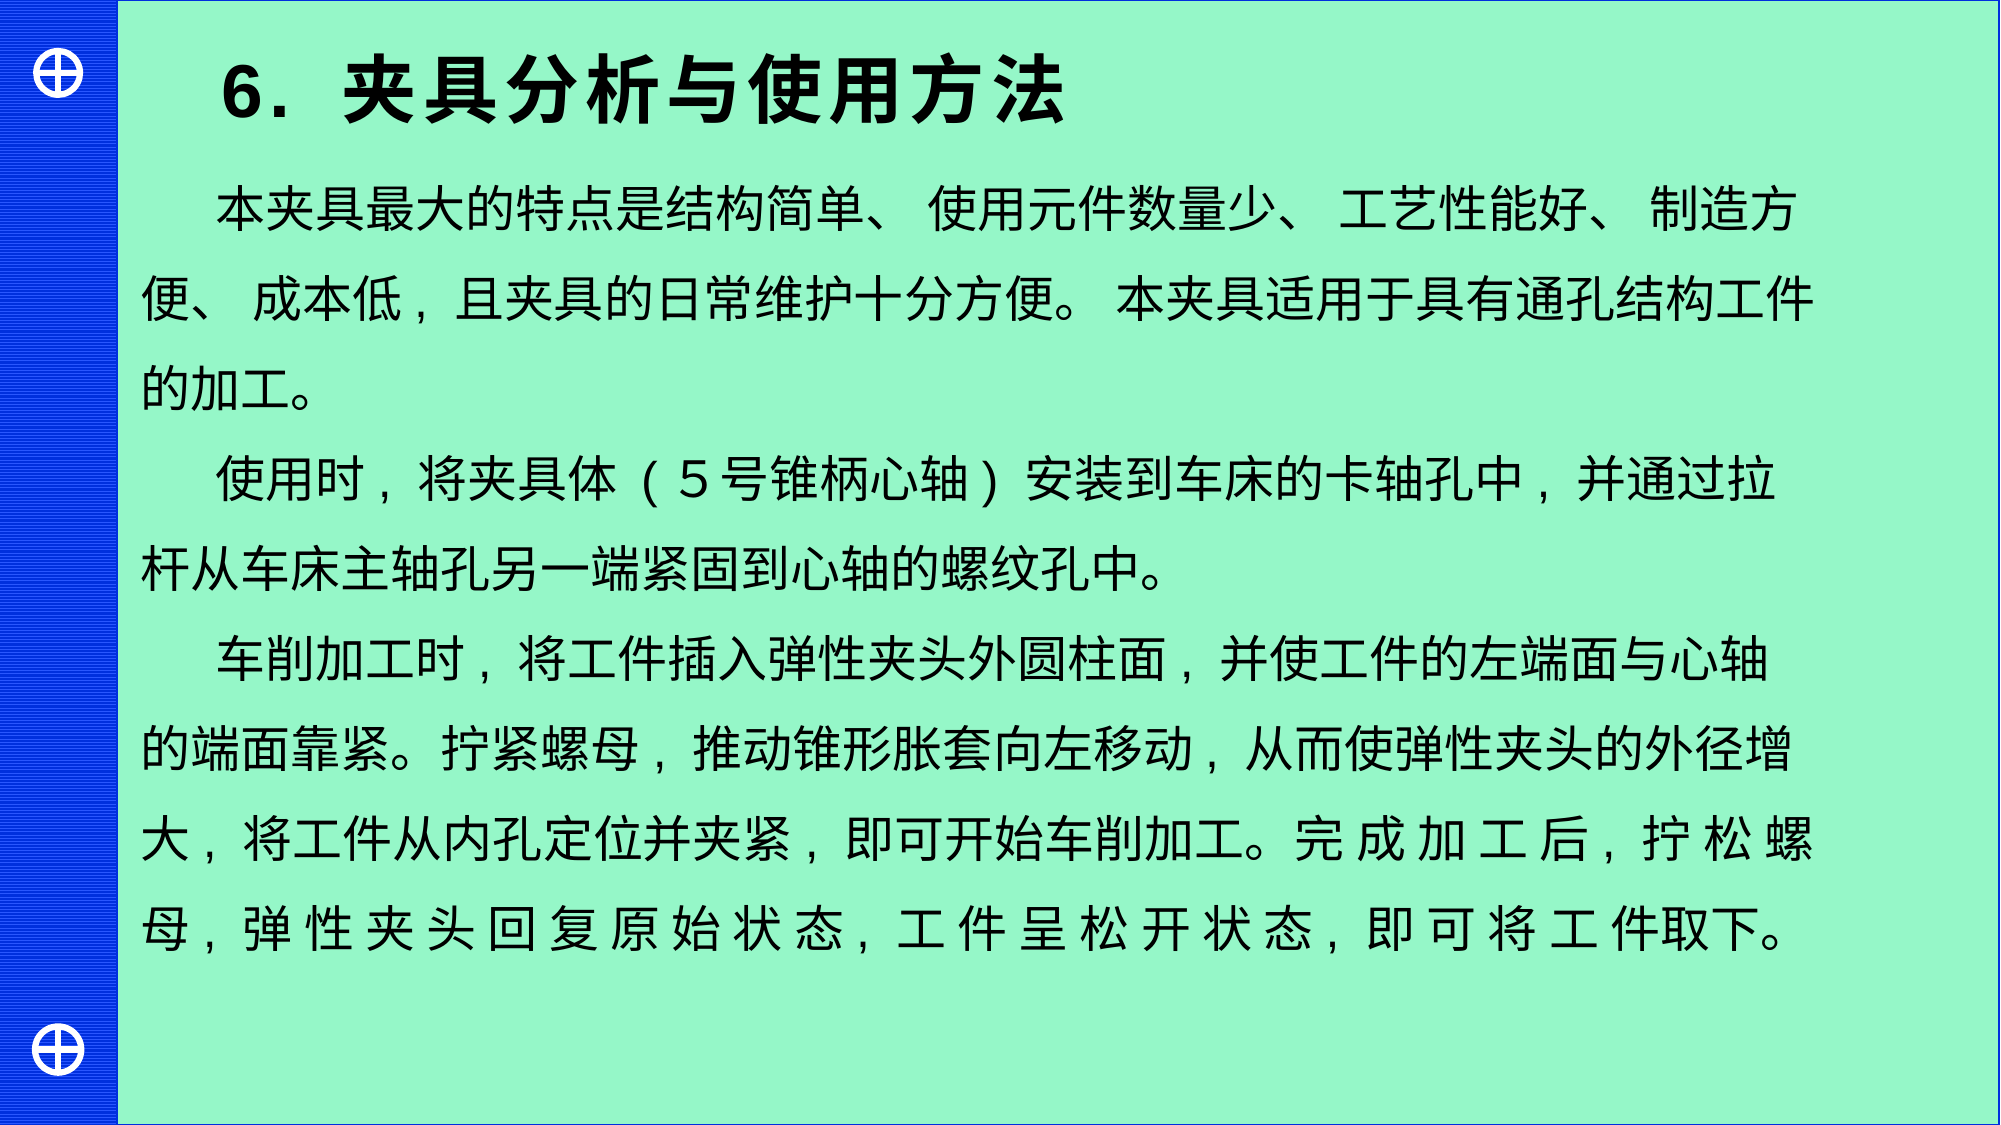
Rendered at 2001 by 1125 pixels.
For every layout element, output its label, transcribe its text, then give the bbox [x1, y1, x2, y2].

text_box 本夹具最大的特点是结构简单、 使用元件数量少、 工艺性能好、 制造方便、 成本低, 且夹具的日常维护十分方便。 本夹具适用于具有通孔结构工件的加工。 使用时, 将夹具体 (５号锥柄心轴) 安装到车床的卡轴孔中, 并通过拉杆从车床主轴孔另一端紧固到心轴的螺纹孔中。 车削加工时, 将工件插入弹性夹头外圆柱面, 并使工件的左端面与心轴的端面靠紧。拧紧螺母, 推动锥形胀套向左移动, 从而使弹性夹头的外径增大, 将工件从内孔定位并夹紧, 即可开始车削加工。完 成 加 工 后, 拧 松 螺 母, 弹 性 夹 头 回 复 原 始 状 态, 工 件 呈 松 开 状 态, 即 可 将 工 件取下。 [126, 139, 1833, 1055]
text_box 6. 夹具分析与使用方法 [126, 18, 1414, 139]
